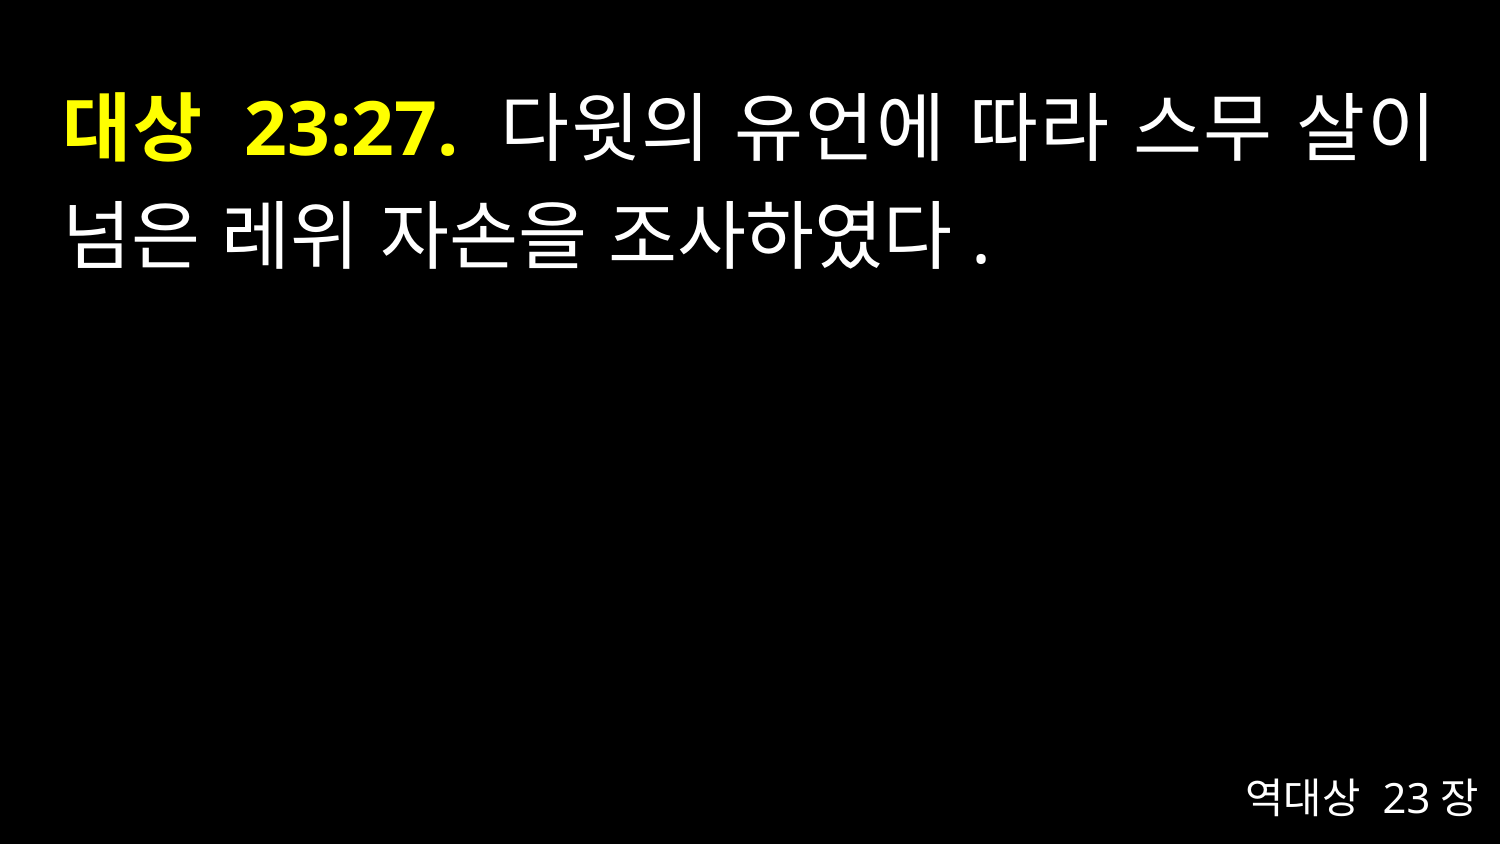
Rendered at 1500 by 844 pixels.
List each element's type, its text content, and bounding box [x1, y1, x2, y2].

title 대상 23:27. 다윗의 유언에 따라 스무 살이 넘은 레위 자손을 조사하였다. [0, 0, 1500, 844]
subtitle 역대상 23장 [916, 770, 1500, 844]
